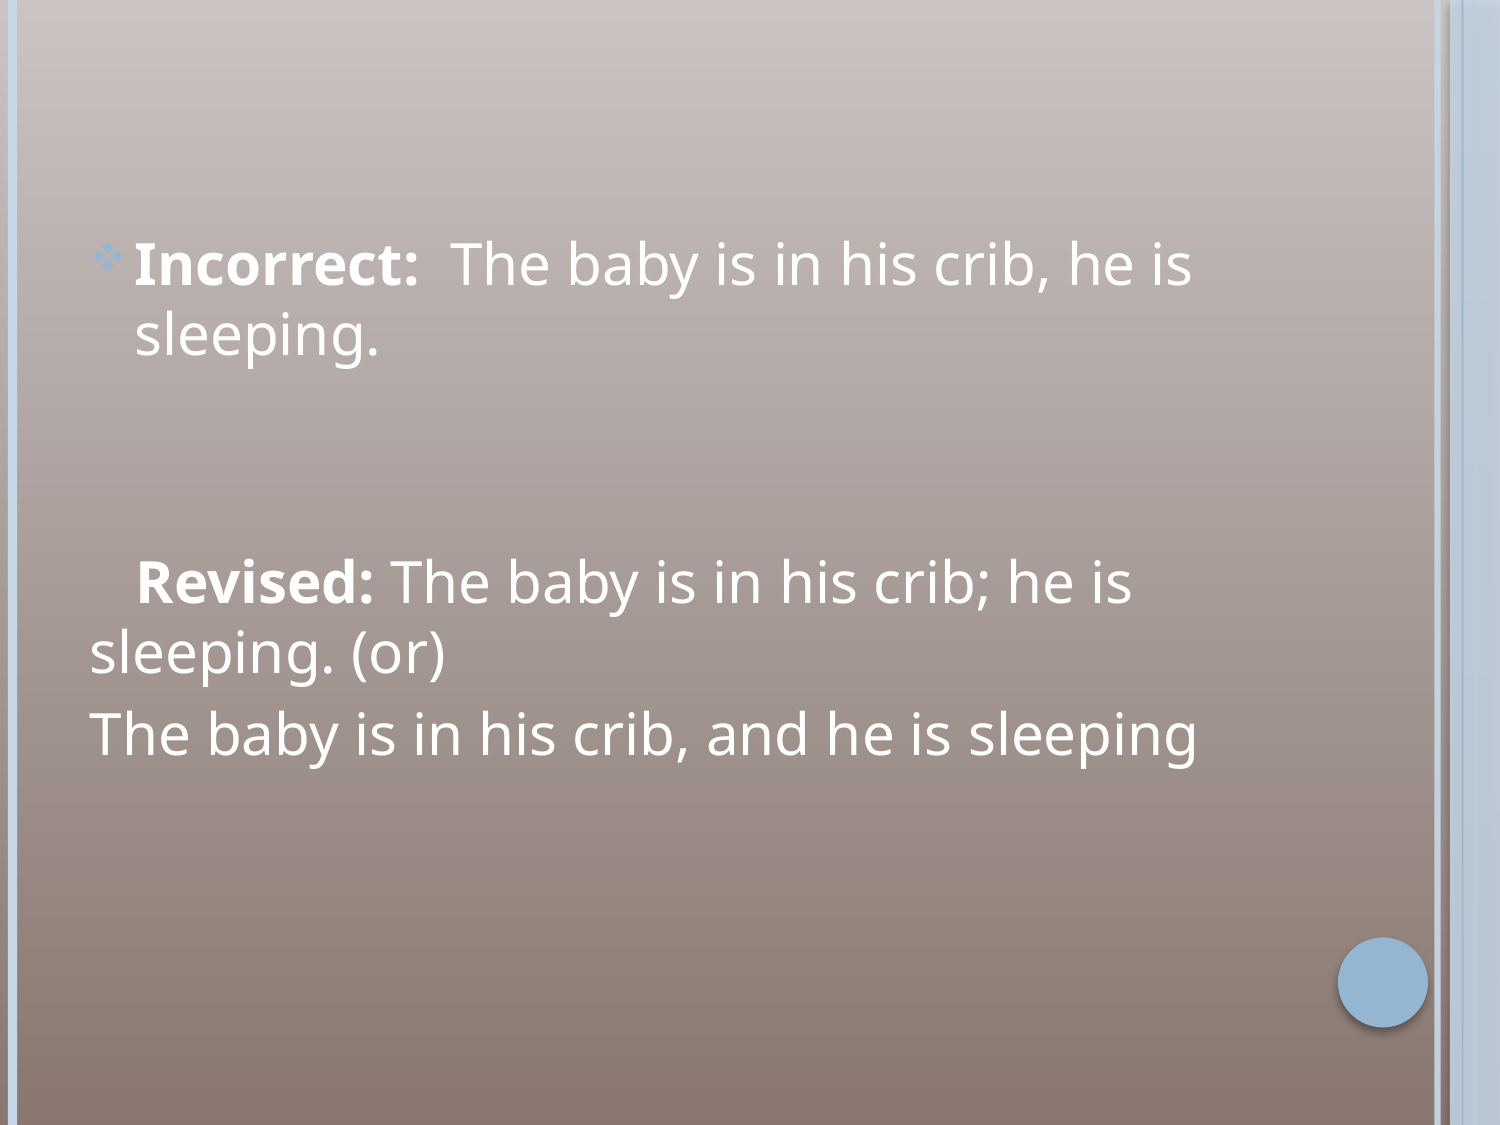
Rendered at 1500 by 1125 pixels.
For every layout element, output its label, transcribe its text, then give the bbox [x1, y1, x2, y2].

list Incorrect: The baby is in his crib, he is sleeping. Revised: The baby is in his crib; he is sleeping. (or) The baby is in his crib, and he is sleeping [75, 219, 1300, 1062]
